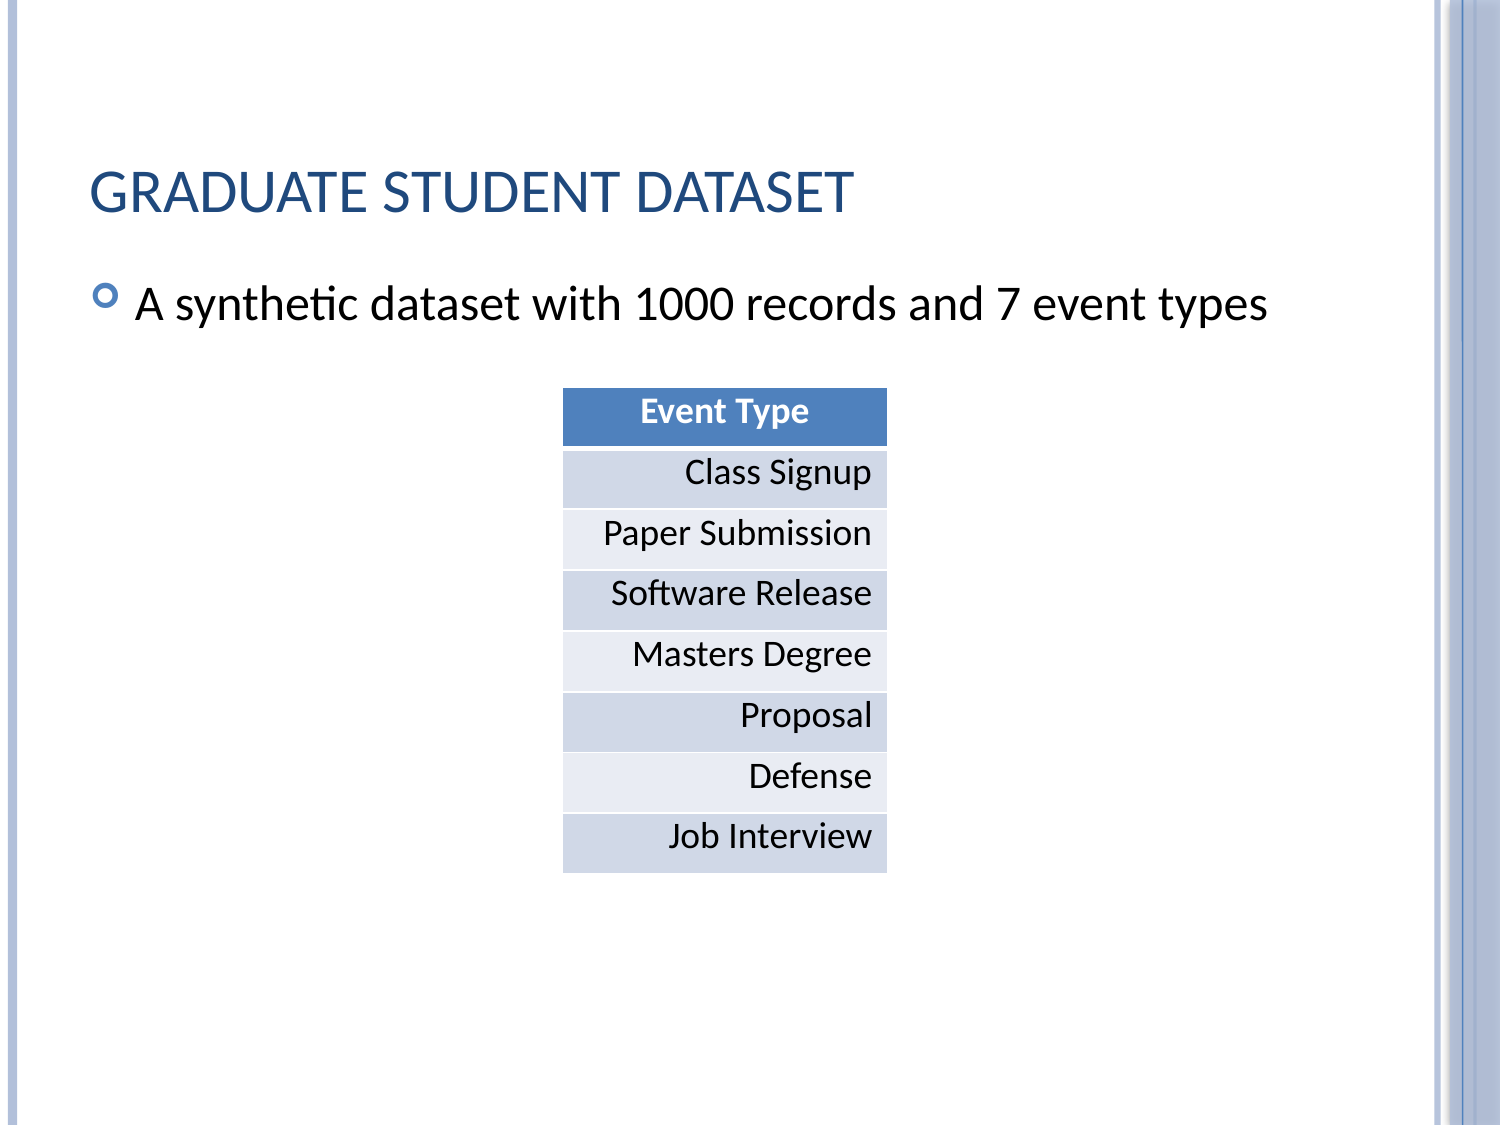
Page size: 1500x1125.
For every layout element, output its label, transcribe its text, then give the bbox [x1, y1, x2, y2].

table_cell Paper Submission [563, 510, 887, 569]
table_header Event Type [563, 388, 887, 446]
table_cell Defense [563, 753, 887, 812]
list A synthetic dataset with 1000 records and 7 event types [75, 262, 1300, 1062]
table_cell Masters Degree [563, 632, 887, 691]
table_cell Class Signup [563, 451, 887, 508]
title Graduate Student Dataset [75, 45, 1300, 233]
table_cell Job Interview [563, 814, 887, 873]
table_cell Software Release [563, 571, 887, 630]
table_cell Proposal [563, 693, 887, 752]
